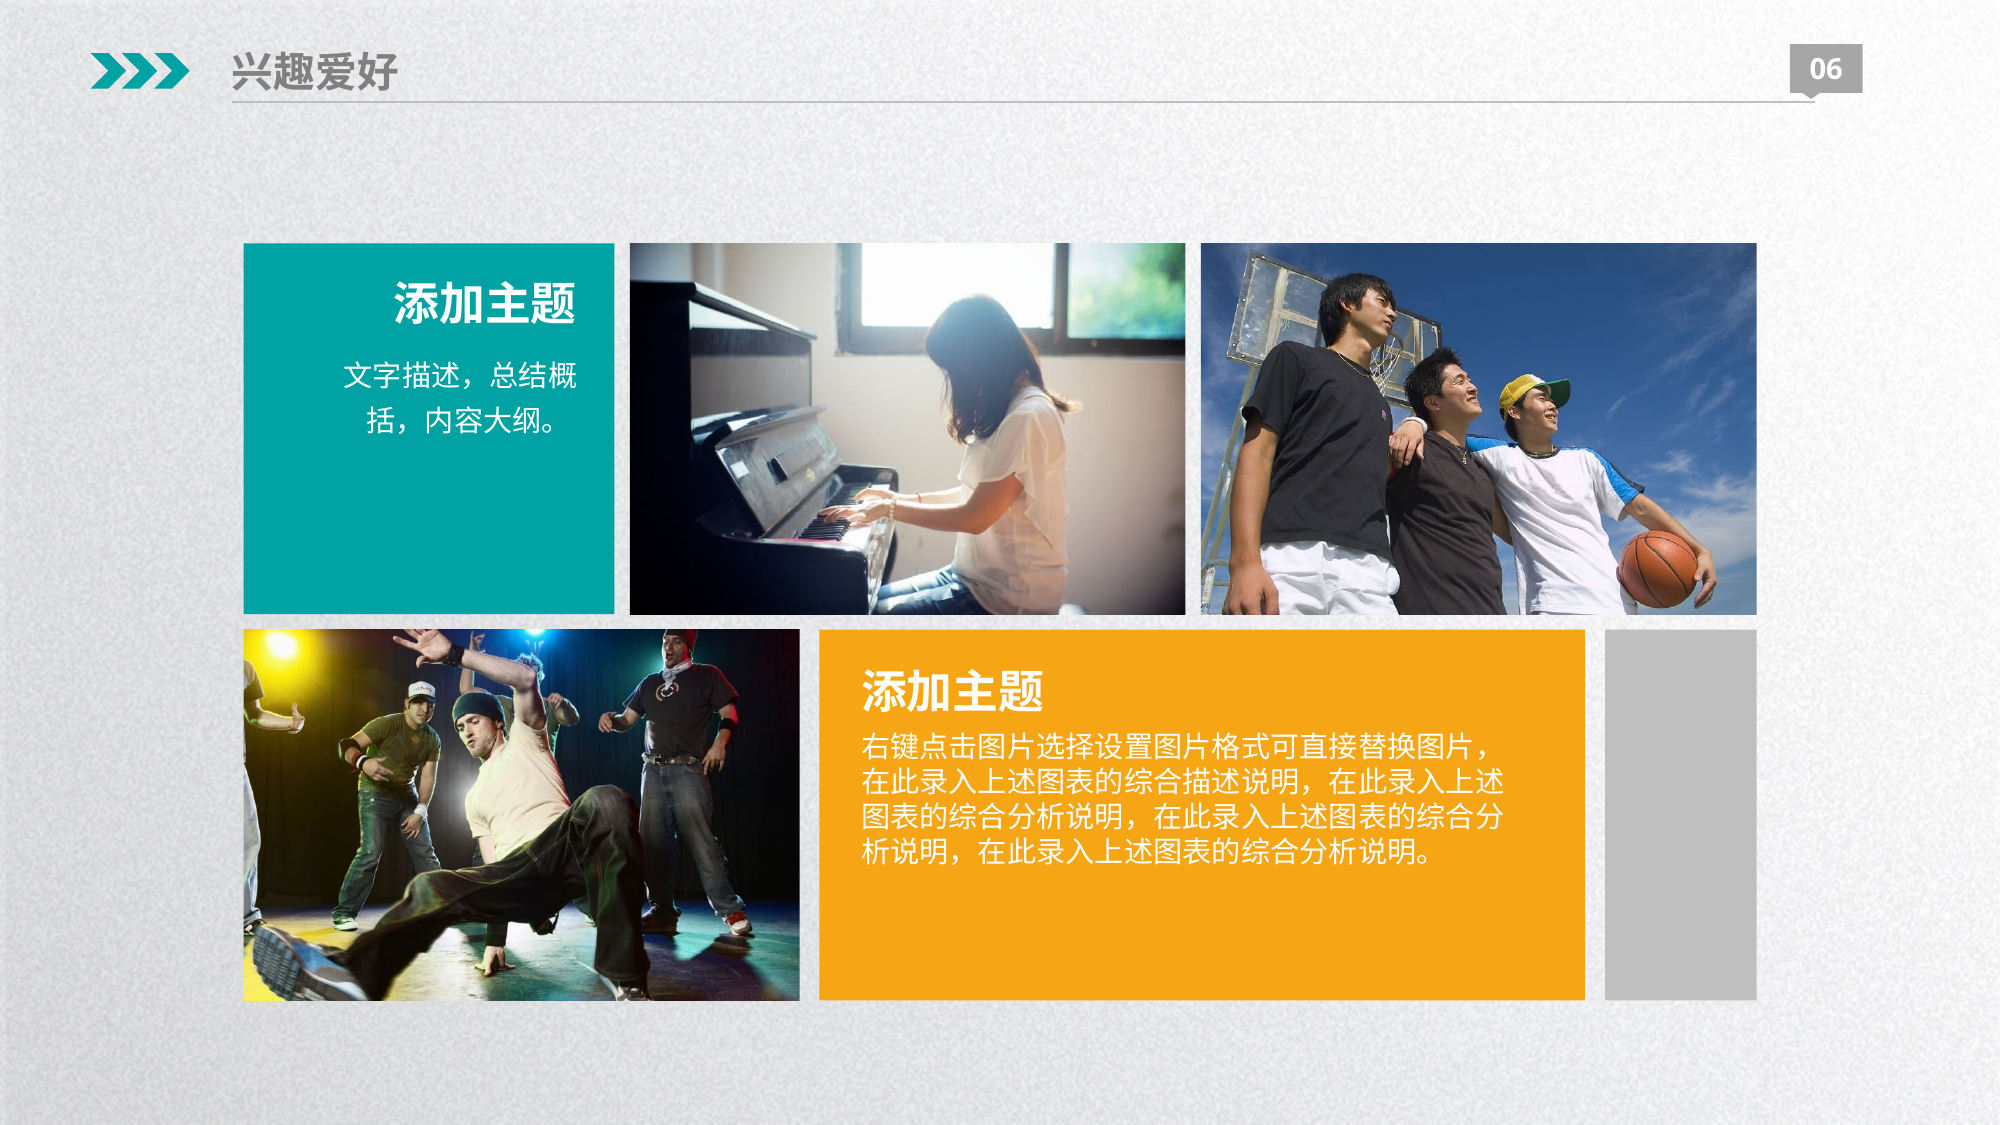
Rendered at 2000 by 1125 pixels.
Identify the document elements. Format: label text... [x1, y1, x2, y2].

text_box [1787, 42, 1865, 101]
picture [0, 0, 2000, 1125]
text_box [1200, 243, 1757, 615]
text_box [819, 629, 1586, 1001]
text_box 右键点击图片选择设置图片格式可直接替换图片，在此录入上述图表的综合描述说明，在此录入上述图表的综合分析说明，在此录入上述图表的综合分析说明，在此录入上述图表的综合分析说明。 [840, 718, 1544, 879]
text_box 添加主题 [243, 264, 597, 340]
text_box [629, 243, 1186, 615]
text_box 06 [1789, 44, 1863, 92]
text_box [90, 52, 191, 89]
text_box [1605, 629, 1757, 1001]
text_box 兴趣爱好 [220, 39, 492, 102]
text_box 添加主题 [840, 652, 1350, 718]
text_box [243, 243, 615, 615]
text_box [243, 629, 800, 1001]
text_box 文字描述，总结概括，内容大纲。 [295, 338, 598, 447]
